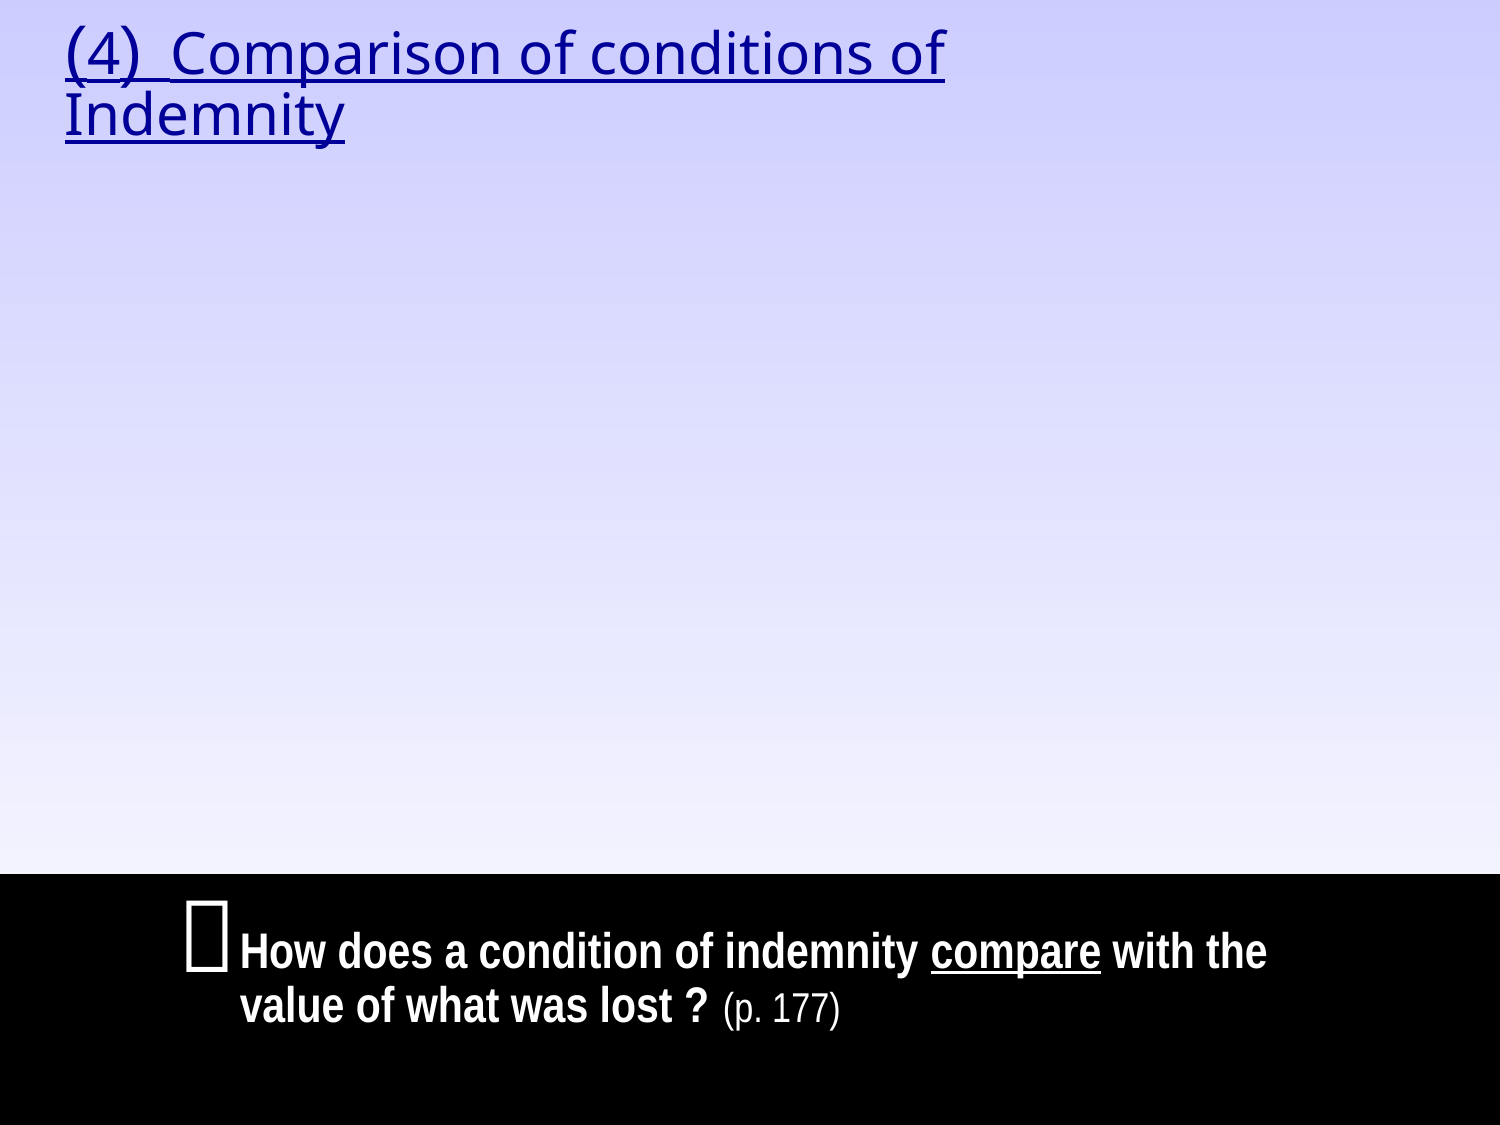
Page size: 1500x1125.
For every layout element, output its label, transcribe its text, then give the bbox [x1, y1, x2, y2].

text_box (4) Comparison of conditions of Indemnity [49, 12, 1188, 155]
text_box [162, 916, 1376, 1043]
text_box [0, 875, 1500, 1125]
